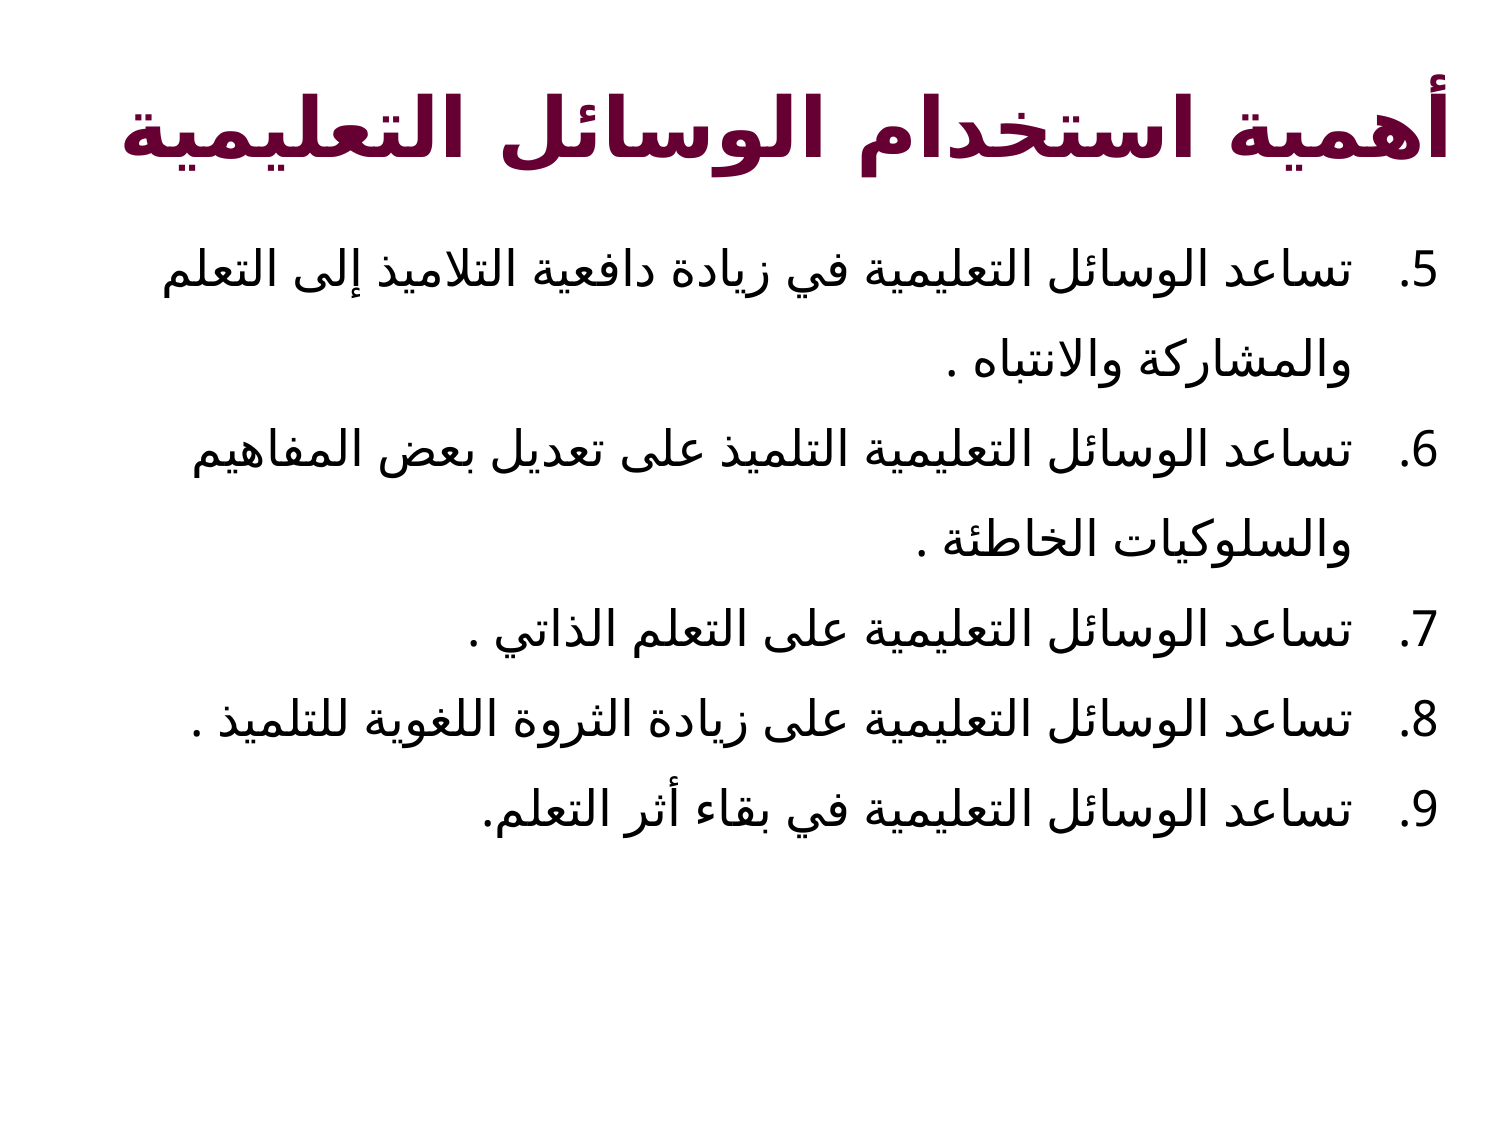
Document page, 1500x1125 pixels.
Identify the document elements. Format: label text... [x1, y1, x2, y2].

text_box أهمية استخدام الوسائل التعليمية [104, 66, 1469, 182]
text_box تساعد الوسائل التعليمية في زيادة دافعية التلاميذ إلى التعلم والمشاركة والانتباه . تساعد الوسائل التعليمية التلميذ على تعديل بعض المفاهيم والسلوكيات الخاطئة . تساعد الوسائل التعليمية على التعلم الذاتي . تساعد الوسائل التعليمية على زيادة الثروة اللغوية للتلميذ . تساعد الوسائل التعليمية في بقاء أثر التعلم. [58, 128, 1454, 1008]
